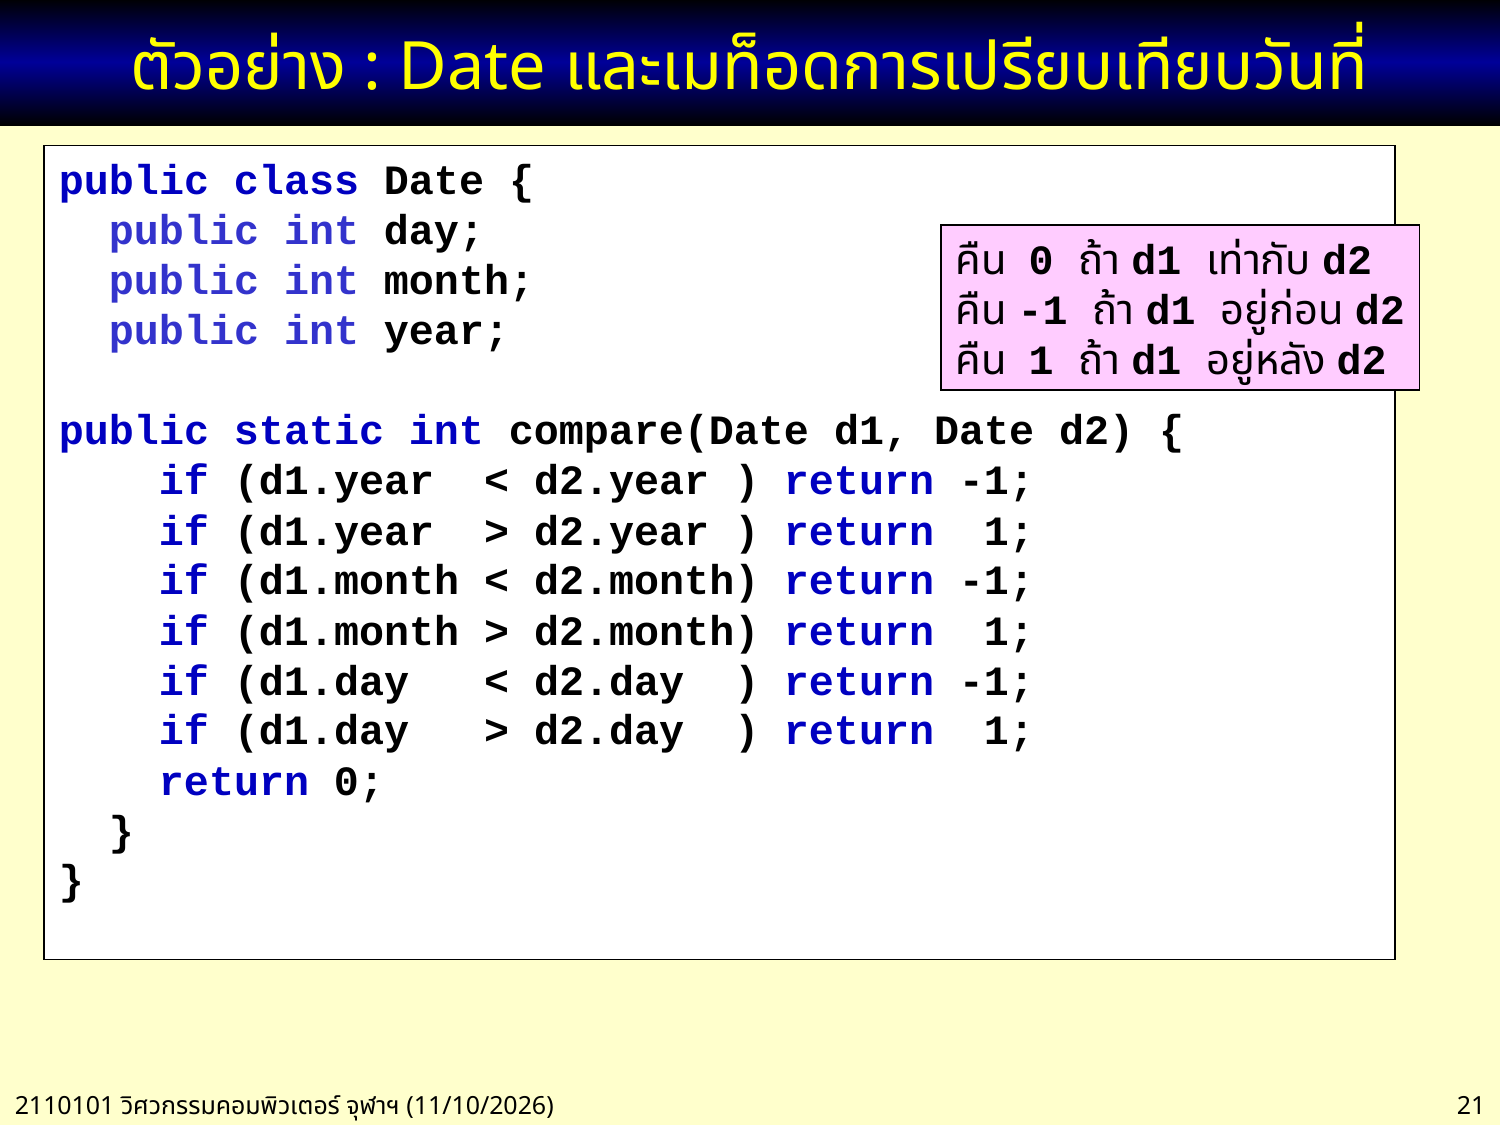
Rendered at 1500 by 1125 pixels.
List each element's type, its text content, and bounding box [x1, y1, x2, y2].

text_box public class Date { public int day; public int month; public int year; public static int compare(Date d1, Date d2) { if (d1.year < d2.year ) return -1; if (d1.year > d2.year ) return 1; if (d1.month < d2.month) return -1; if (d1.month > d2.month) return 1; if (d1.day < d2.day ) return -1; if (d1.day > d2.day ) return 1; return 0; } } [44, 145, 1395, 960]
text_box คืน 0 ถ้า d1 เท่ากับ d2 คืน -1 ถ้า d1 อยู่ก่อน d2 คืน 1 ถ้า d1 อยู่หลัง d2 [940, 224, 1420, 390]
title ตัวอย่าง : Date และเมท็อดการเปรียบเทียบวันที่ [0, 0, 1500, 126]
